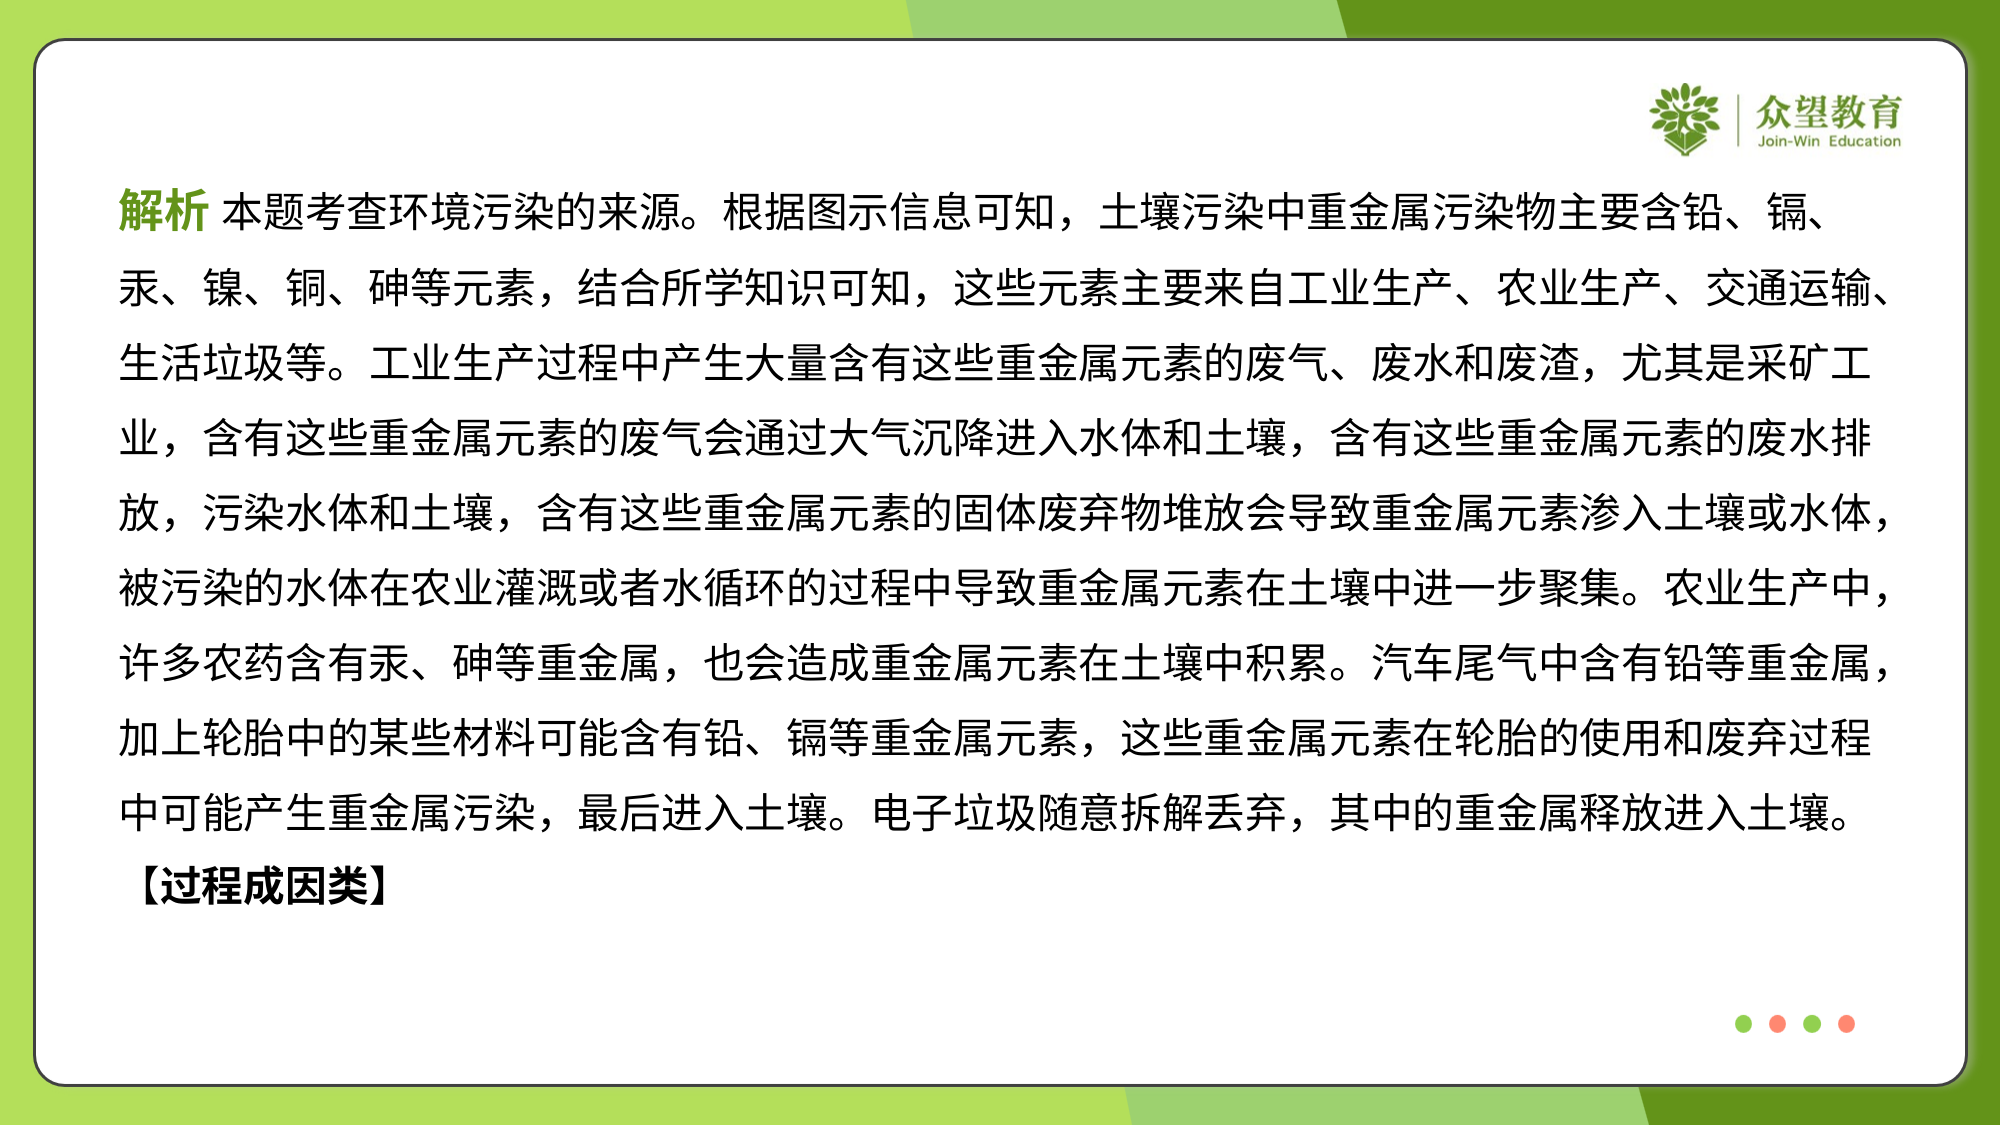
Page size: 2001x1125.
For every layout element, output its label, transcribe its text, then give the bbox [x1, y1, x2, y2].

picture [0, 0, 2000, 1125]
text_box 解析 本题考查环境污染的来源。根据图示信息可知，土壤污染中重金属污染物主要含铅、镉、 汞、镍、铜、砷等元素，结合所学知识可知，这些元素主要来自工业生产、农业生产、交通运输、 生活垃圾等。工业生产过程中产生大量含有这些重金属元素的废气、废水和废渣，尤其是采矿工 业，含有这些重金属元素的废气会通过大气沉降进入水体和土壤，含有这些重金属元素的废水排 放，污染水体和土壤，含有这些重金属元素的固体废弃物堆放会导致重金属元素渗入土壤或水体， 被污染的水体在农业灌溉或者水循环的过程中导致重金属元素在土壤中进一步聚集。农业生产中， 许多农药含有汞、砷等重金属，也会造成重金属元素在土壤中积累。汽车尾气中含有铅等重金属， 加上轮胎中的某些材料可能含有铅、镉等重金属元素，这些重金属元素在轮胎的使用和废弃过程 中可能产生重金属污染，最后进入土壤。电子垃圾随意拆解丢弃，其中的重金属释放进入土壤。 【过程成因类】 [118, 159, 1883, 902]
